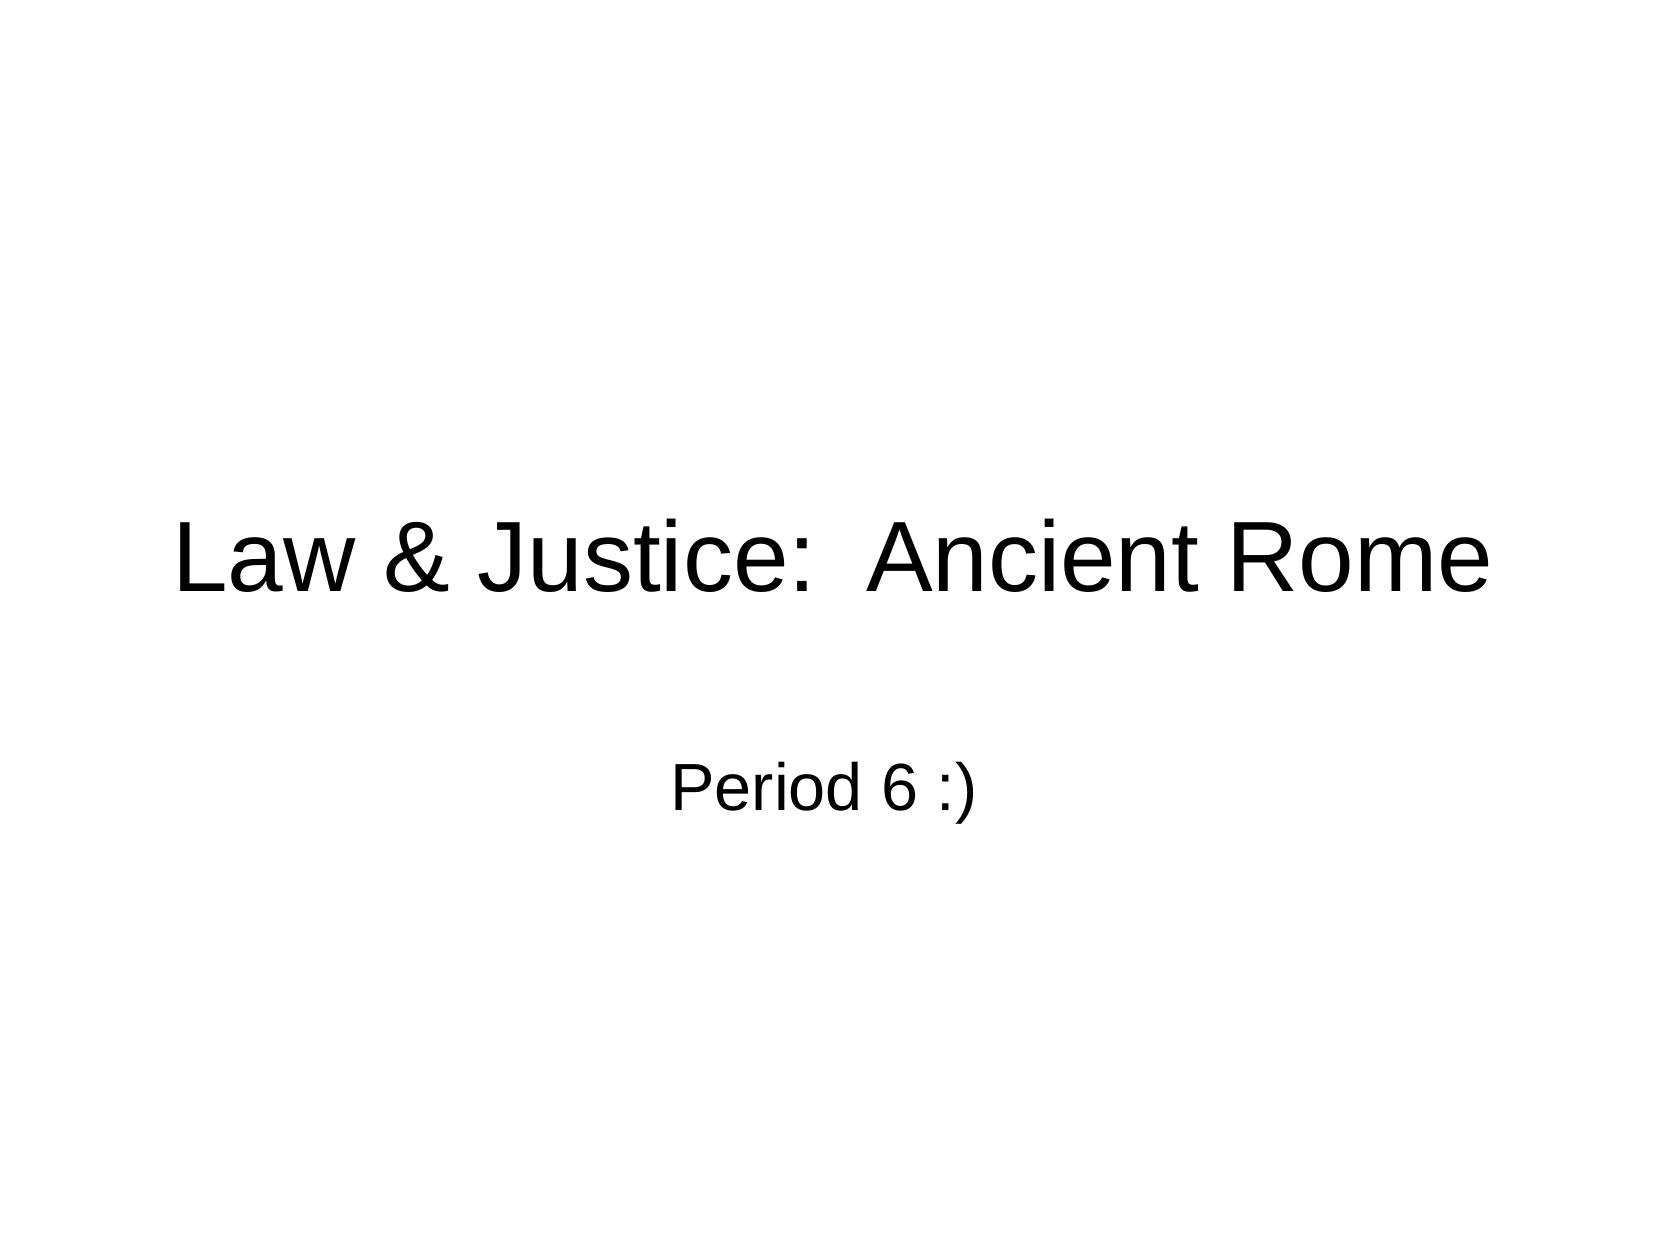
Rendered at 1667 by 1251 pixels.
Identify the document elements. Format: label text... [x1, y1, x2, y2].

title Law & Justice: Ancient Rome [140, 499, 1527, 701]
subtitle Period 6 :) [290, 749, 1377, 901]
